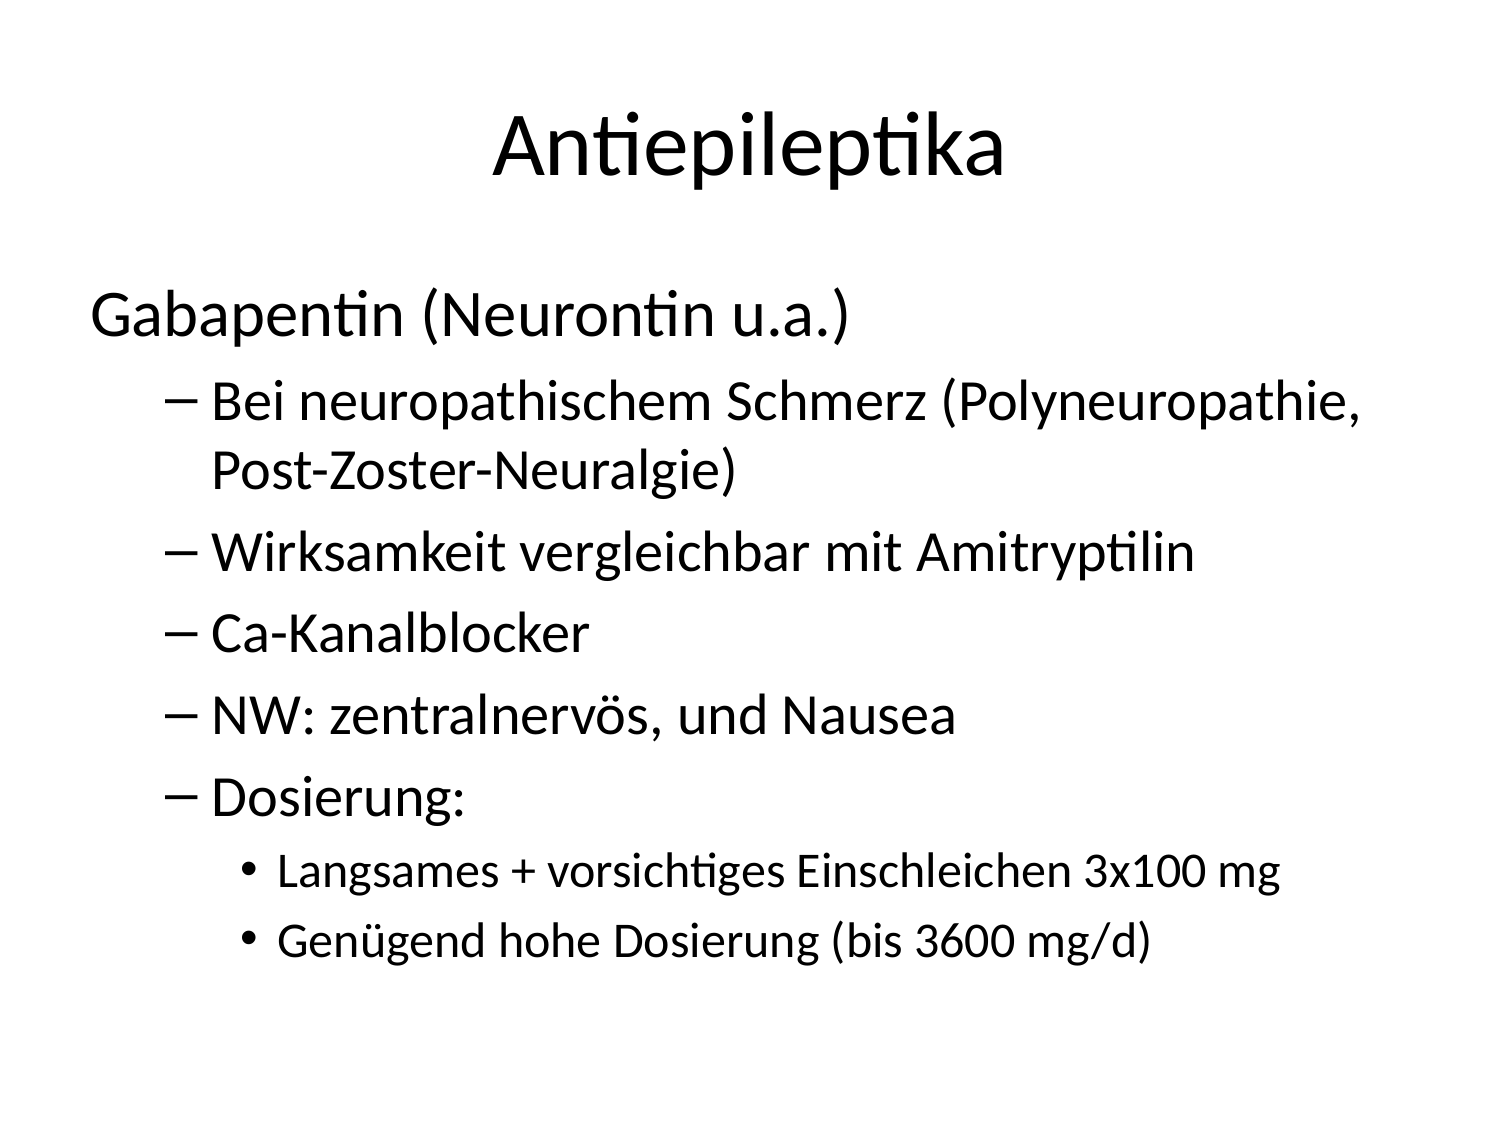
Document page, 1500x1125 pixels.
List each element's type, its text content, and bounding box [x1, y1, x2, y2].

title Antiepileptika [75, 45, 1425, 233]
list Gabapentin (Neurontin u.a.) Bei neuropathischem Schmerz (Polyneuropathie, Post-Zoster-Neuralgie) Wirksamkeit vergleichbar mit Amitryptilin Ca-Kanalblocker NW: zentralnervös, und Nausea Dosierung: Langsames + vorsichtiges Einschleichen 3x100 mg Genügend hohe Dosierung (bis 3600 mg/d) [75, 262, 1425, 1005]
